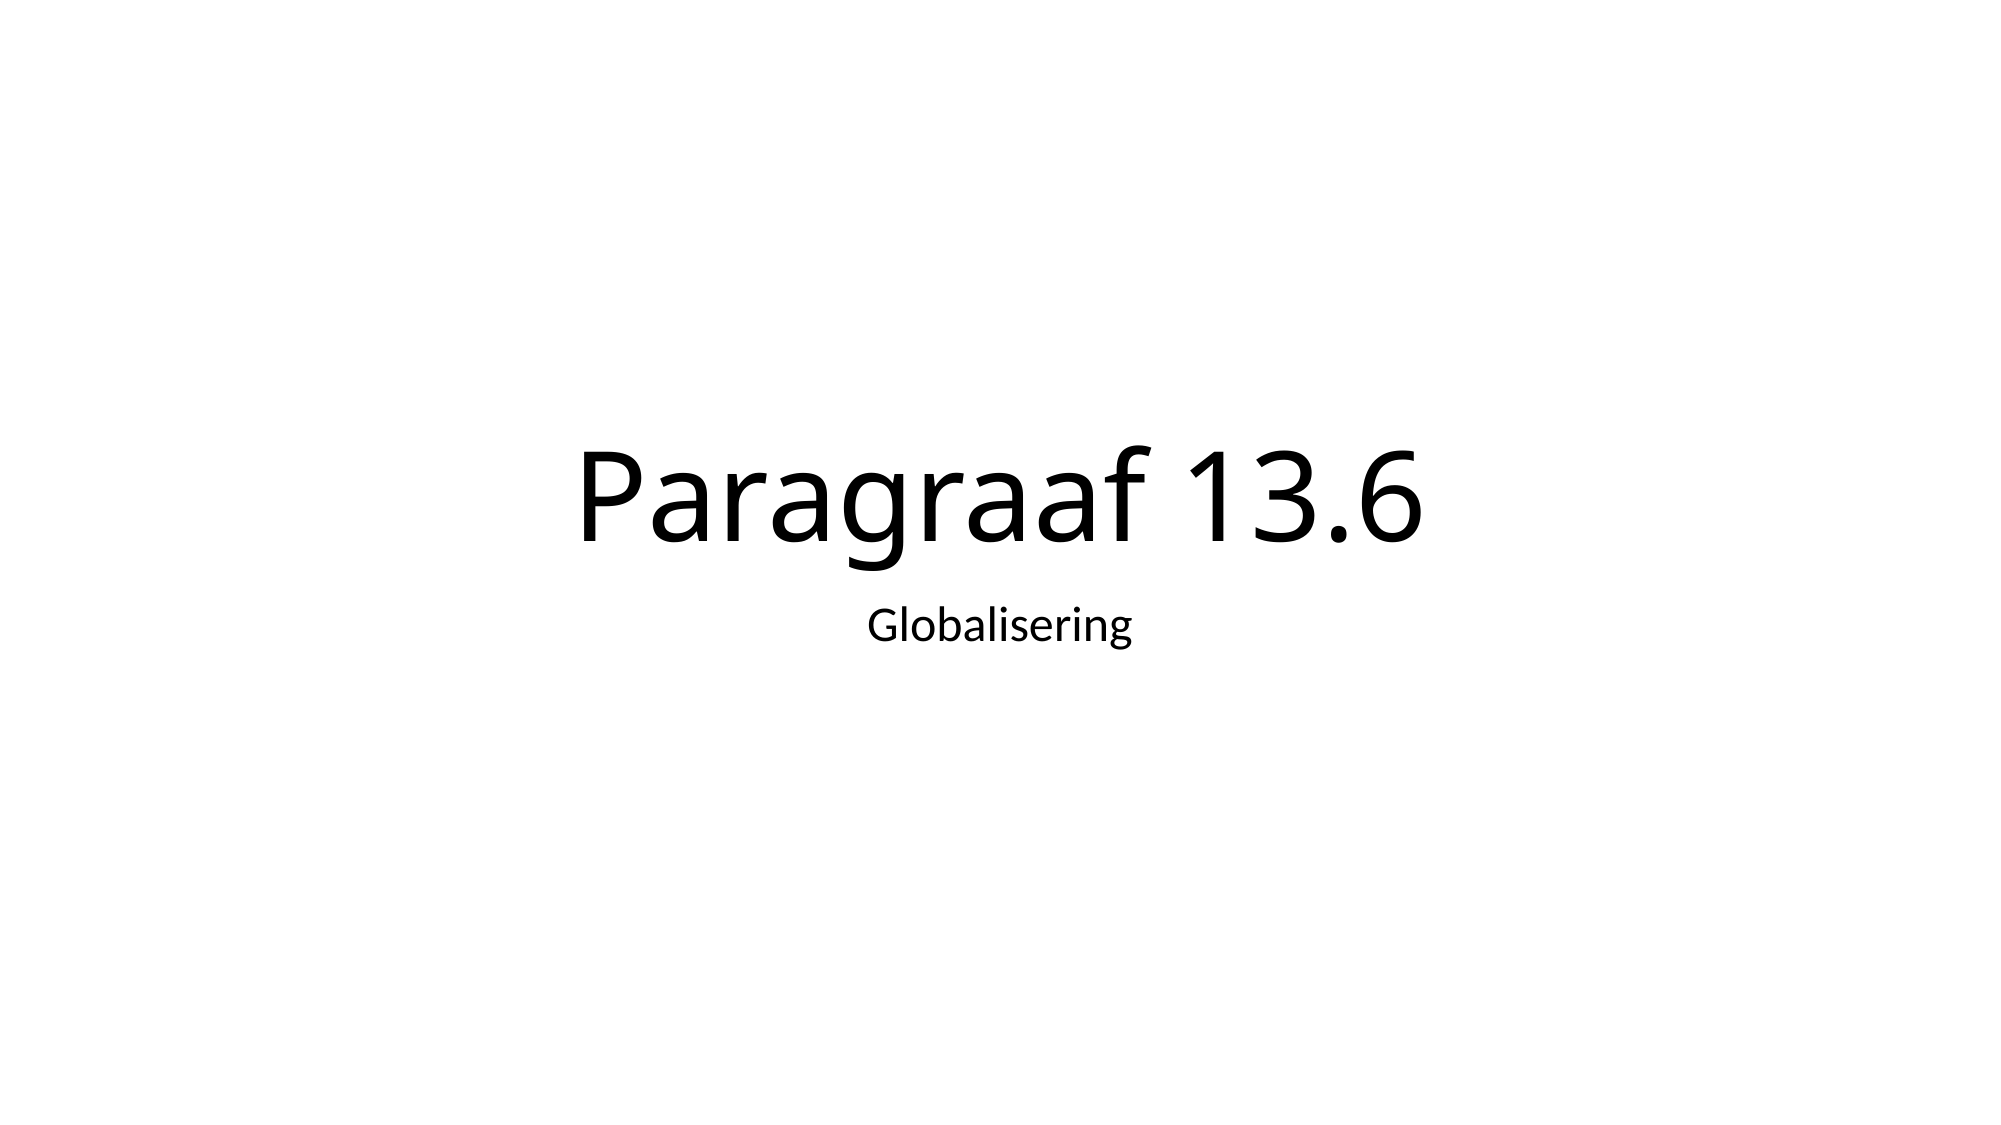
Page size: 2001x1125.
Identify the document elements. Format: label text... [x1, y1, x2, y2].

title Paragraaf 13.6 [249, 184, 1750, 576]
subtitle Globalisering [249, 590, 1750, 863]
